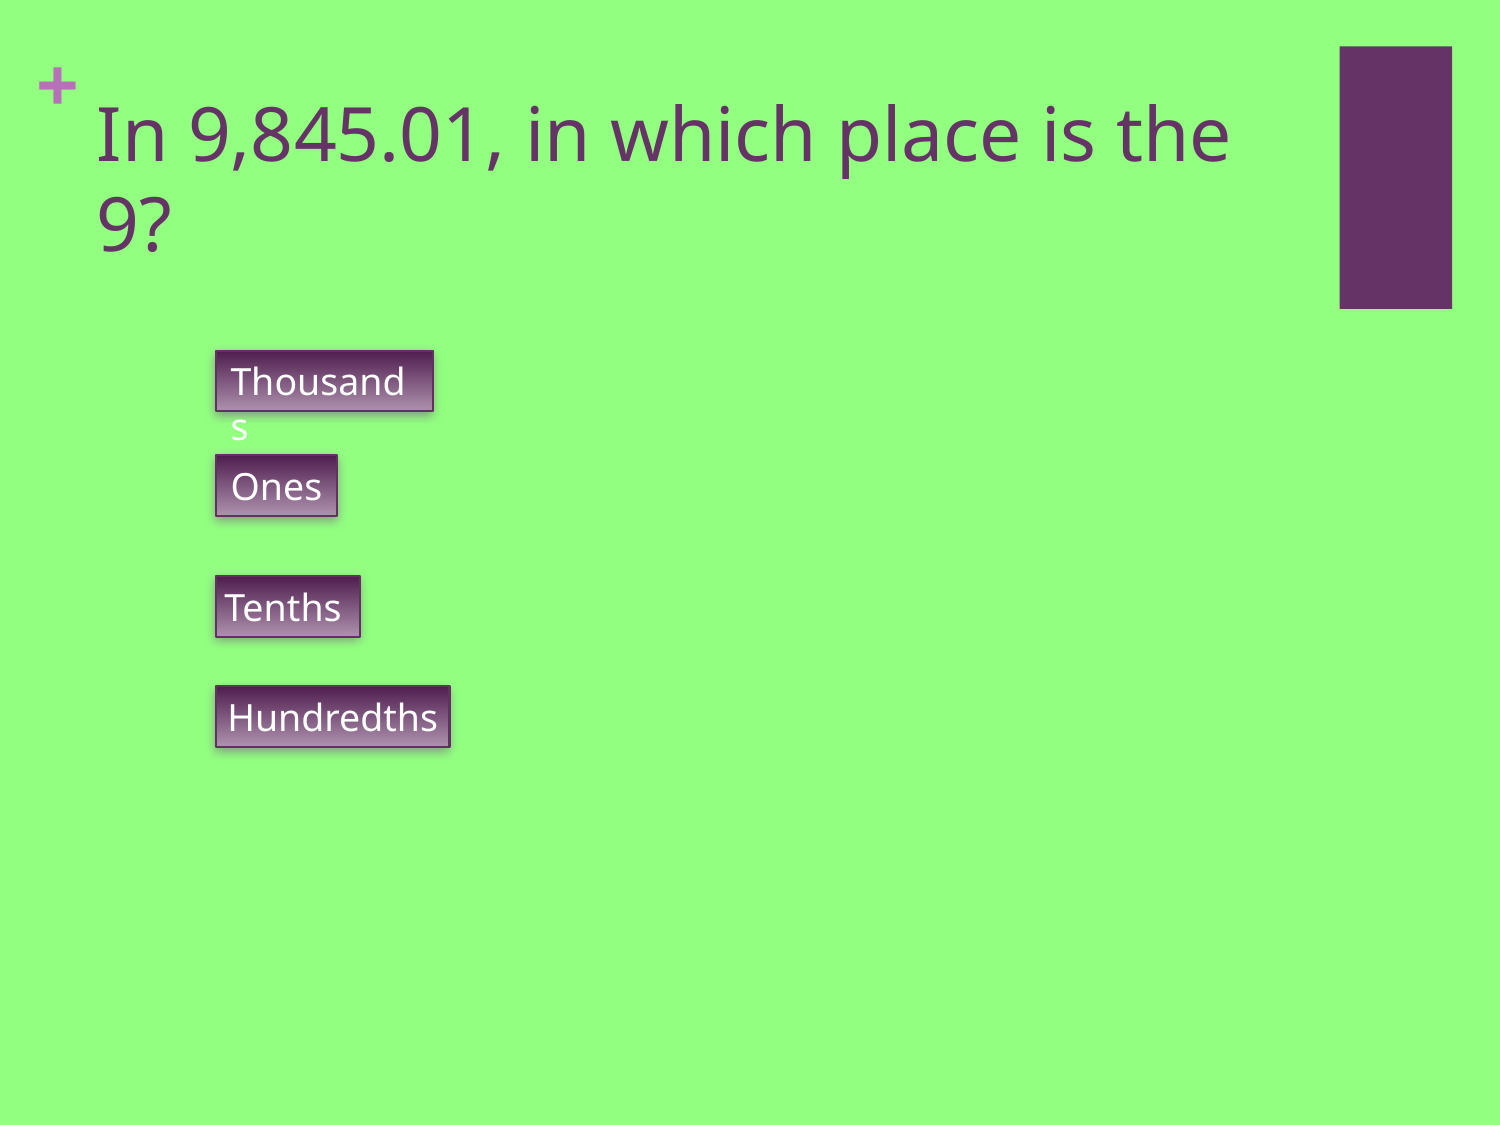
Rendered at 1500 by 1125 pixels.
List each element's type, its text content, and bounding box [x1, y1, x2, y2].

text_box Ones [215, 455, 338, 515]
text_box Hundredths [212, 686, 453, 746]
text_box Thousands [215, 350, 434, 456]
title In 9,845.01, in which place is the 9? [81, 79, 1322, 263]
text_box Tenths [209, 576, 367, 637]
